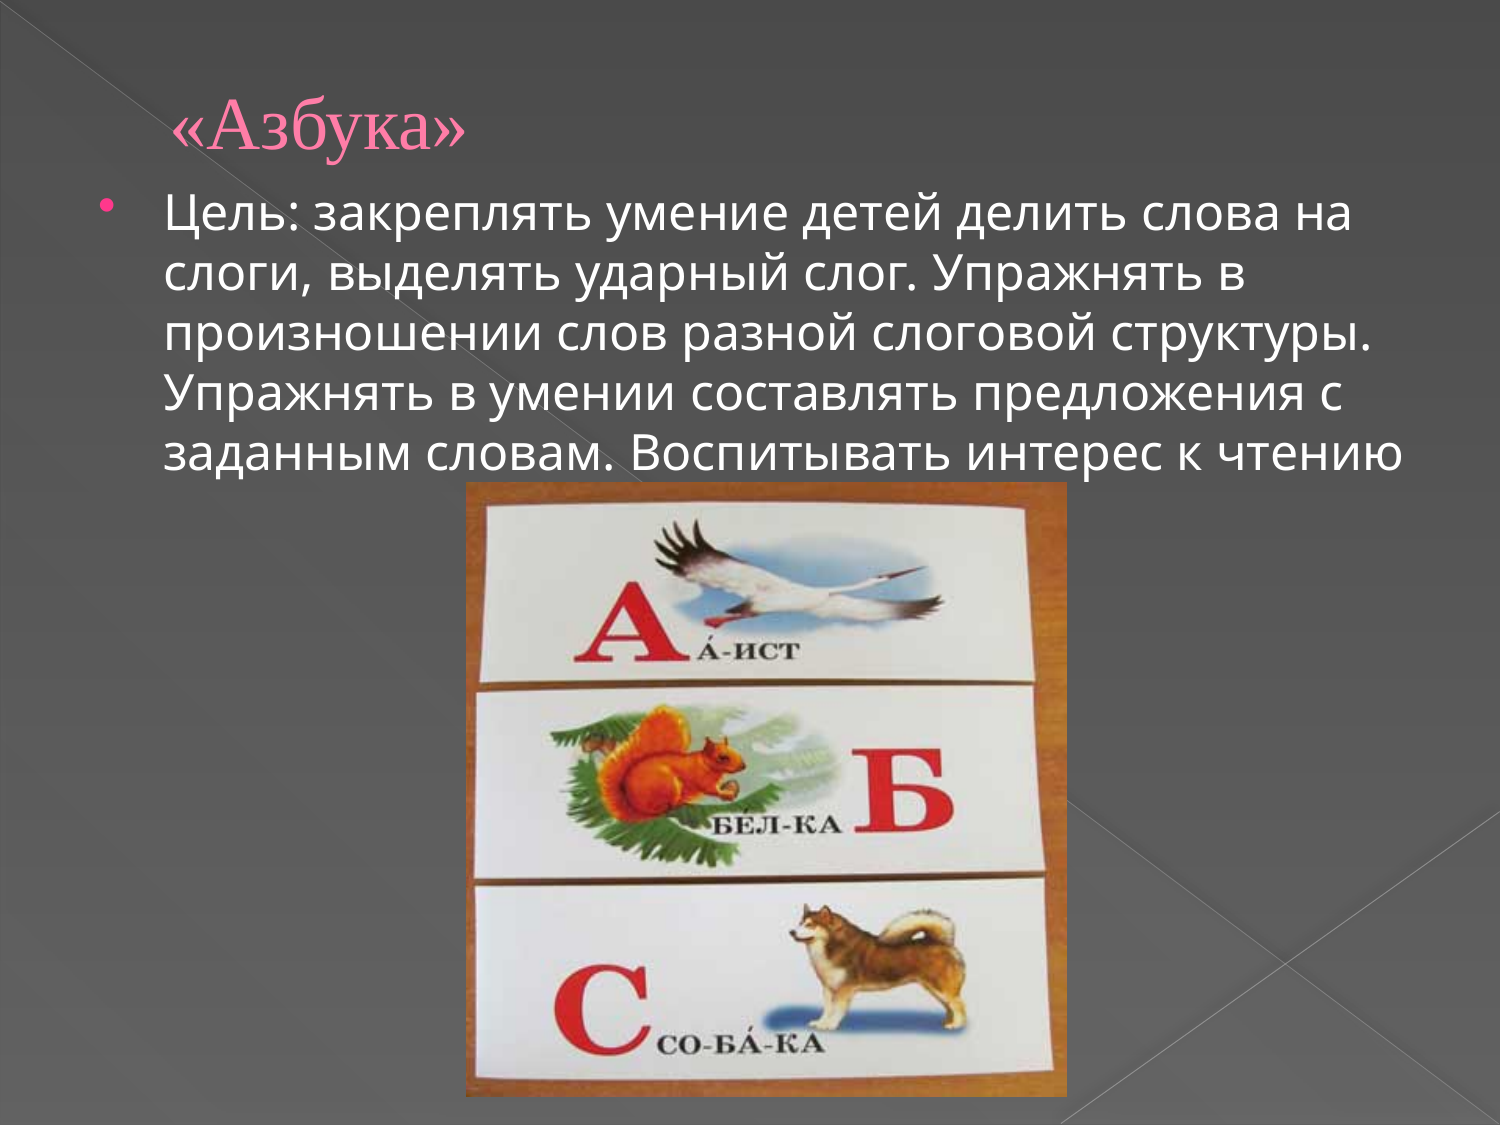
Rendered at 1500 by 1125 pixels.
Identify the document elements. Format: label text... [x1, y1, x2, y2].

title «Азбука» [75, 43, 1425, 172]
picture [466, 482, 1067, 1097]
list Цель: закреплять умение детей делить слова на слоги, выделять ударный слог. Упражнять в произношении слов разной слоговой структуры. Упражнять в умении составлять предложения с заданным словам. Воспитывать интерес к чтению [75, 172, 1425, 1059]
